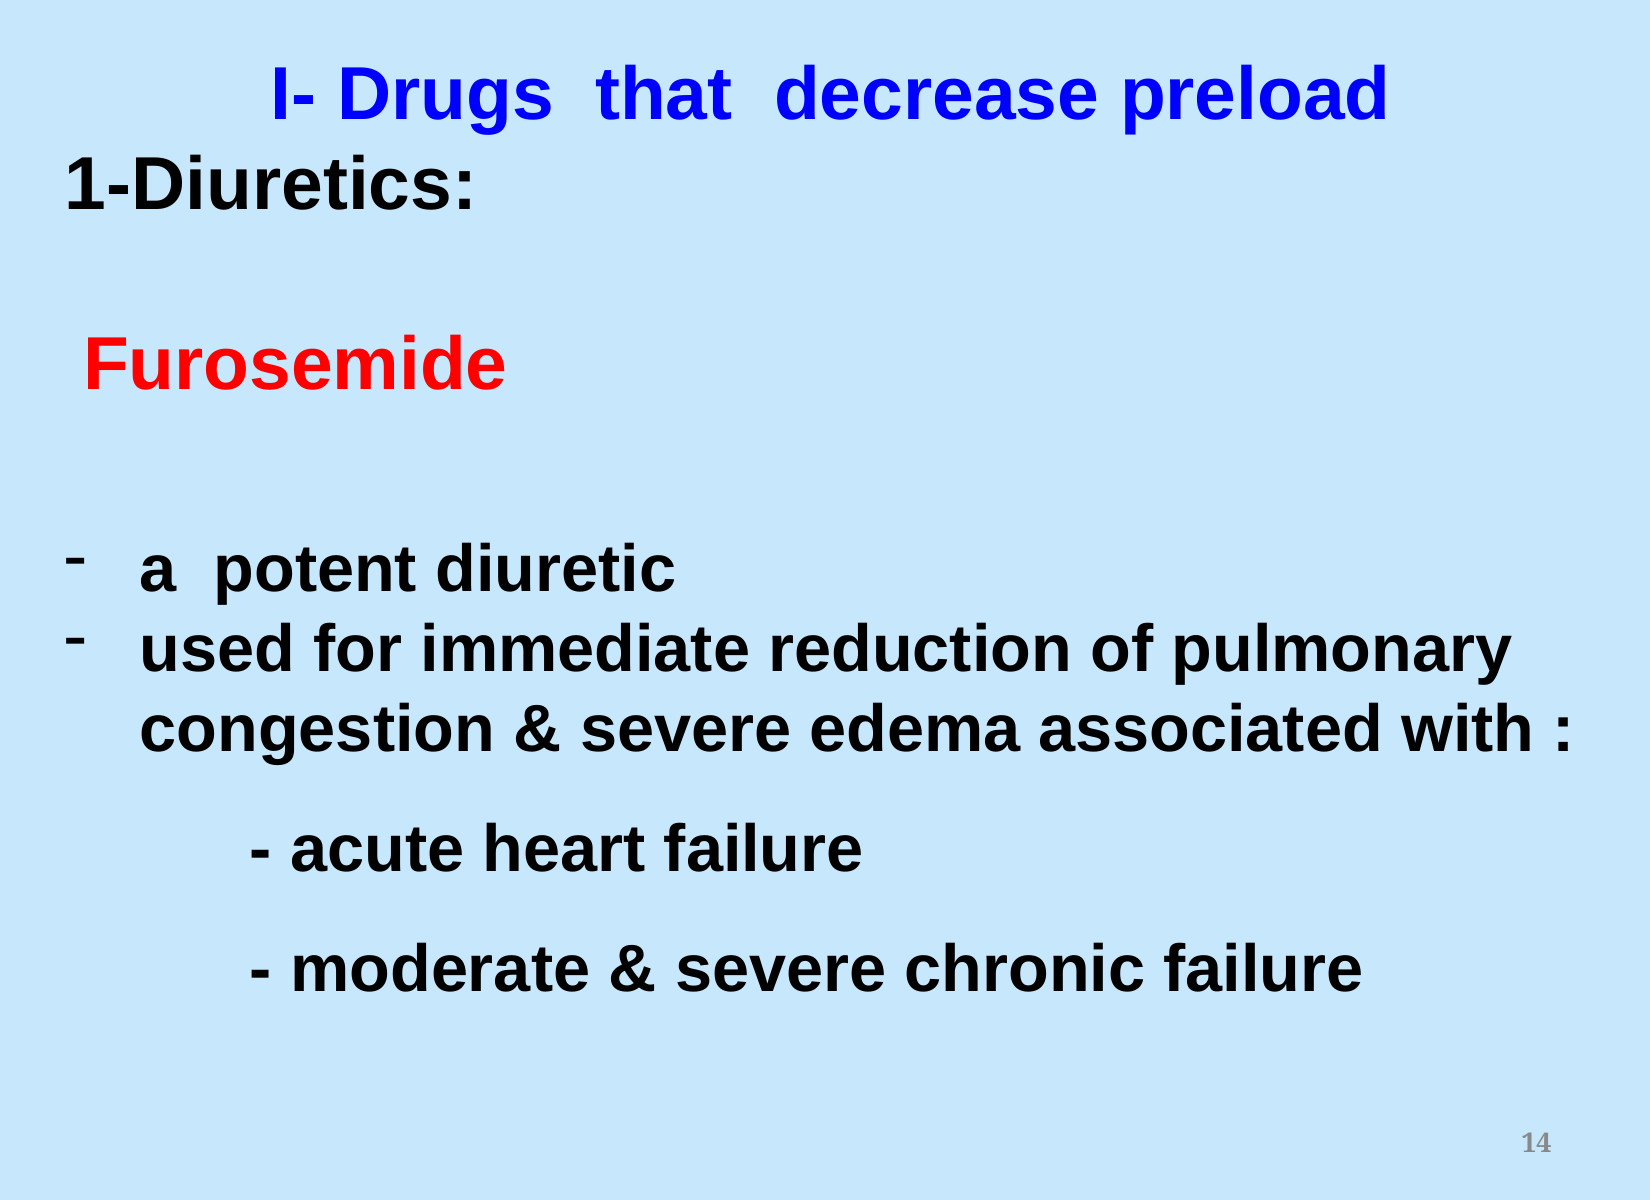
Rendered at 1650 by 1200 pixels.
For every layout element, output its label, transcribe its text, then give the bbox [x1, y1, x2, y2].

text_box I- Drugs that decrease preload 1-Diuretics: Furosemide a potent diuretic used for immediate reduction of pulmonary congestion & severe edema associated with : - acute heart failure - moderate & severe chronic failure [49, 37, 1613, 1200]
